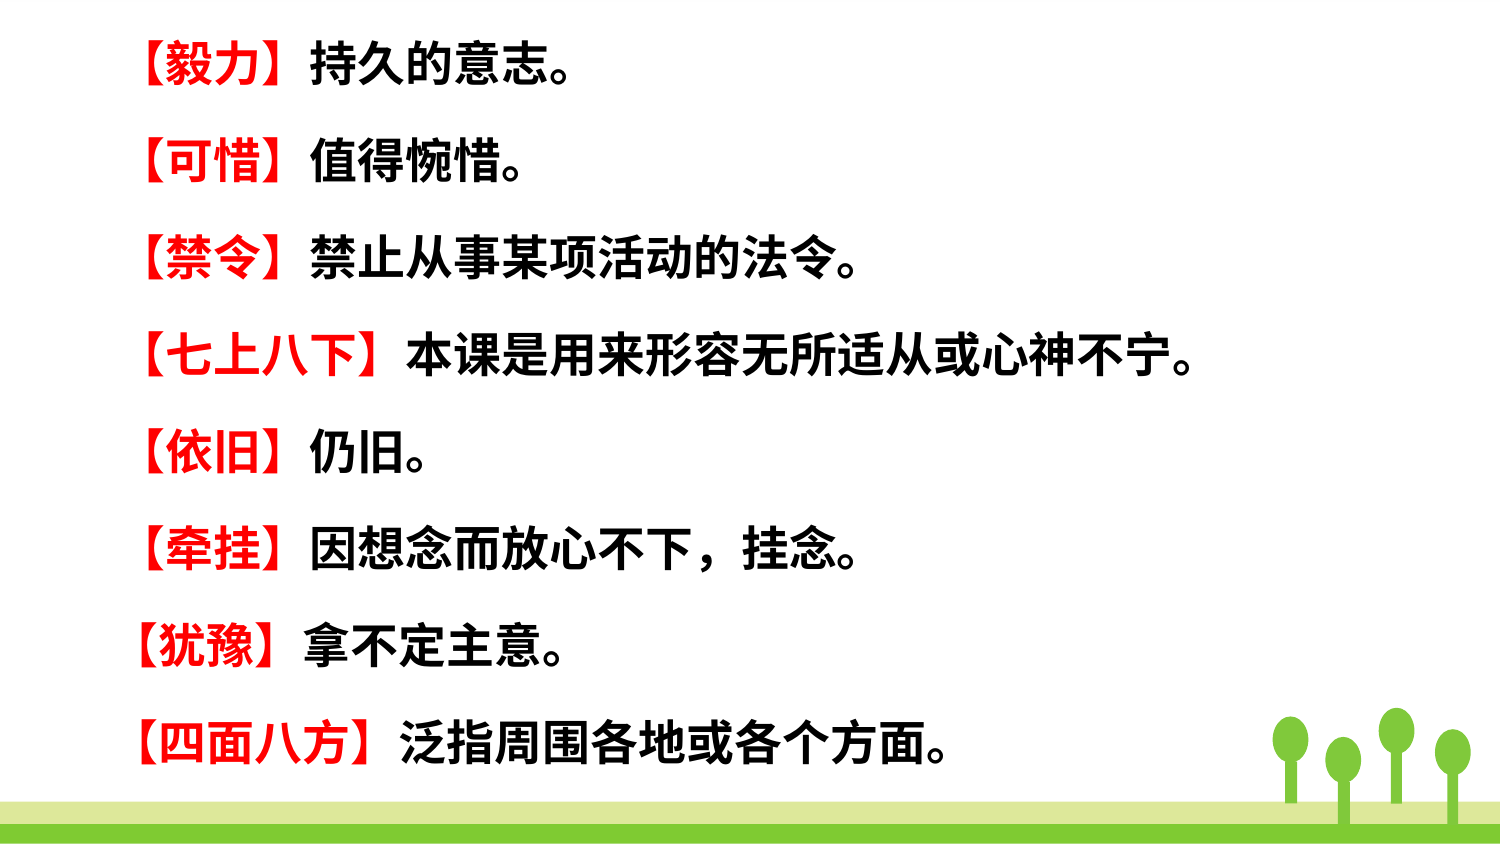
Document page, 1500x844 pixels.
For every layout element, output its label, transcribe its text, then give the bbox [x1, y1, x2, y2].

text_box 【禁令】禁止从事某项活动的法令。 [106, 222, 1314, 291]
text_box 【依旧】仍旧。 [106, 415, 1314, 485]
text_box 【犹豫】拿不定主意。 [99, 609, 1307, 679]
text_box 【四面八方】泛指周围各地或各个方面。 [99, 706, 1307, 776]
picture [0, 0, 1500, 801]
text_box 【牵挂】因想念而放心不下，挂念。 [106, 512, 1314, 582]
text_box 【可惜】值得惋惜。 [106, 125, 1314, 194]
text_box 【七上八下】本课是用来形容无所适从或心神不宁。 [106, 318, 1314, 388]
text_box 【毅力】持久的意志。 [106, 28, 1314, 97]
